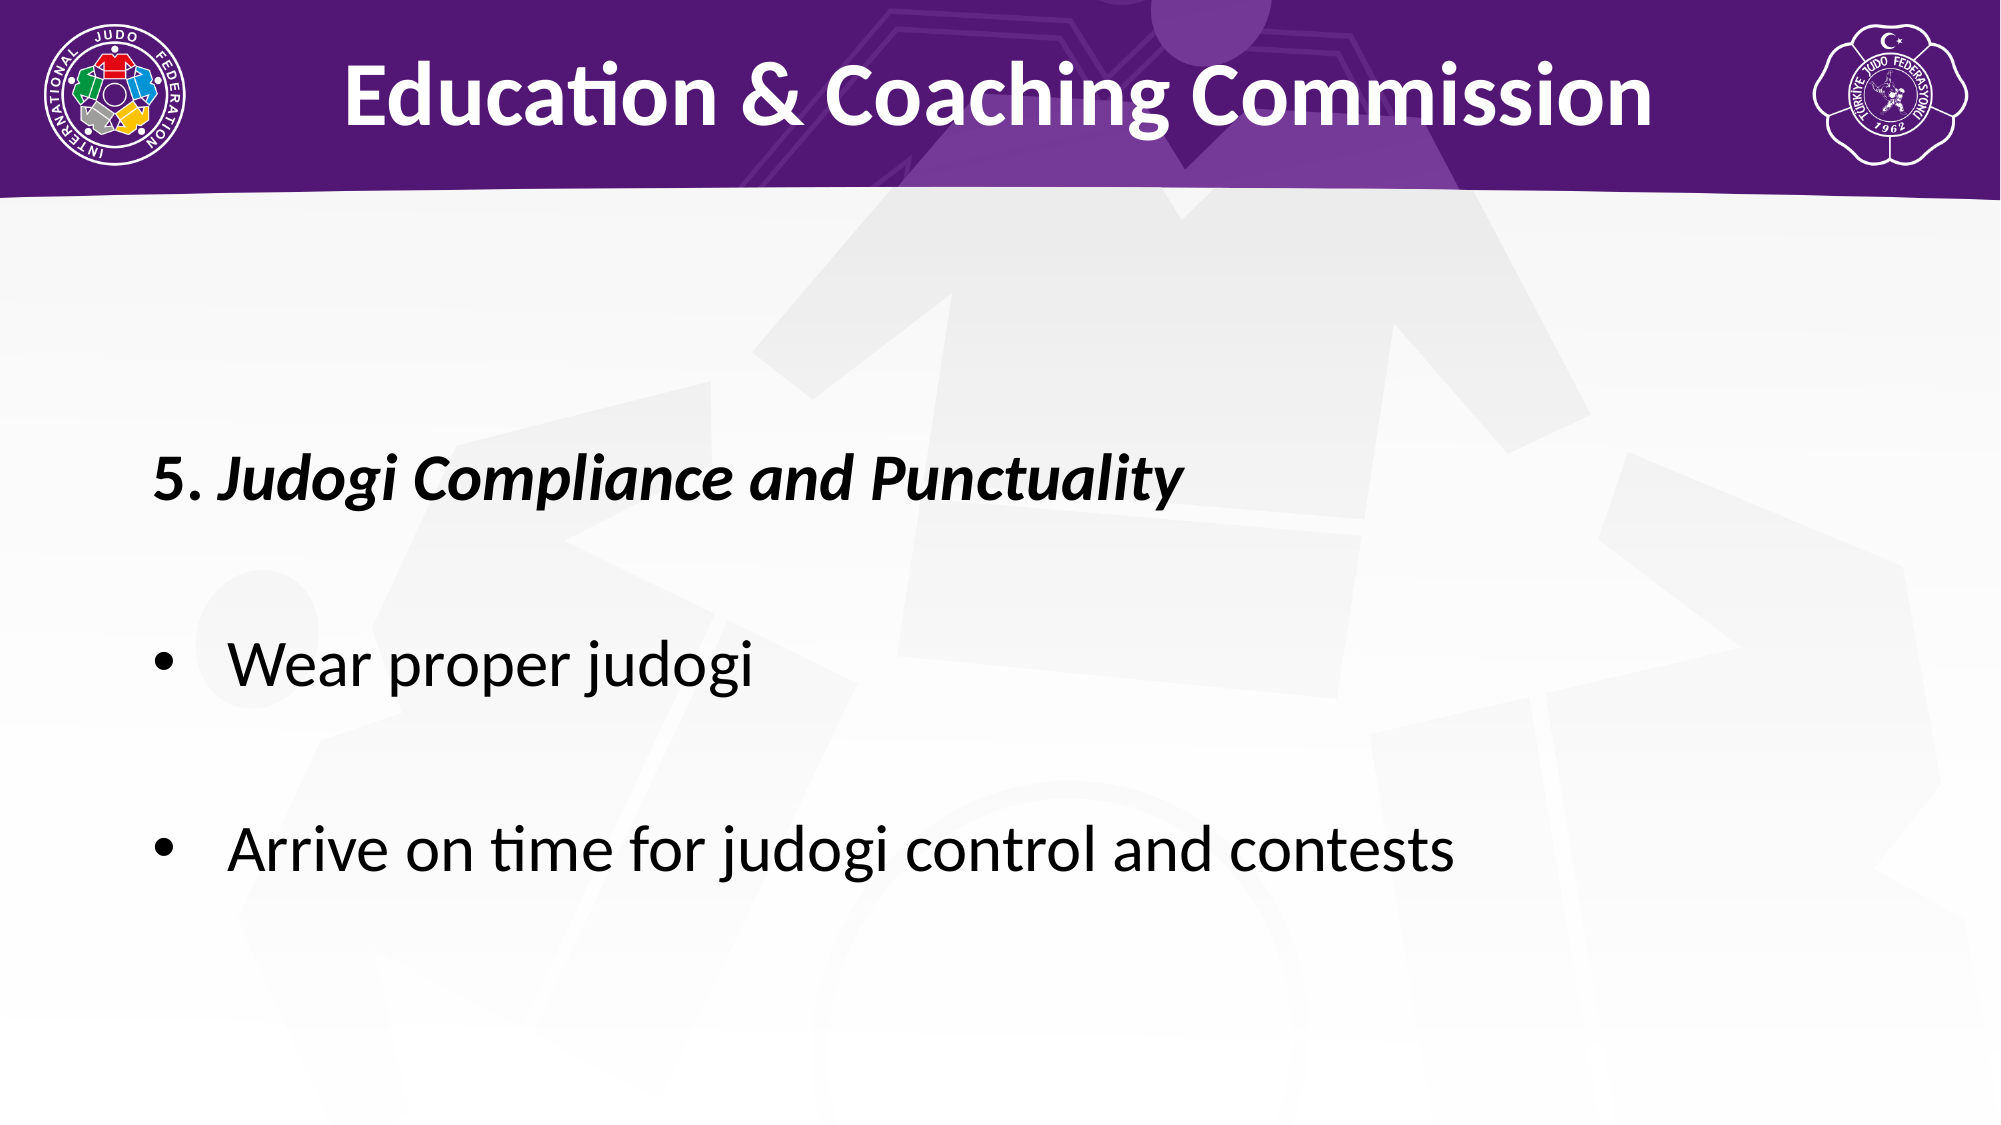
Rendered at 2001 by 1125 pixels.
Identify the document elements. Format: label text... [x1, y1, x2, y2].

list 5. Judogi Compliance and Punctuality Wear proper judogi Arrive on time for judogi control and contests [137, 236, 1863, 1093]
picture [0, 0, 2001, 1125]
text_box Education & Coaching Commission [0, 3, 2000, 189]
